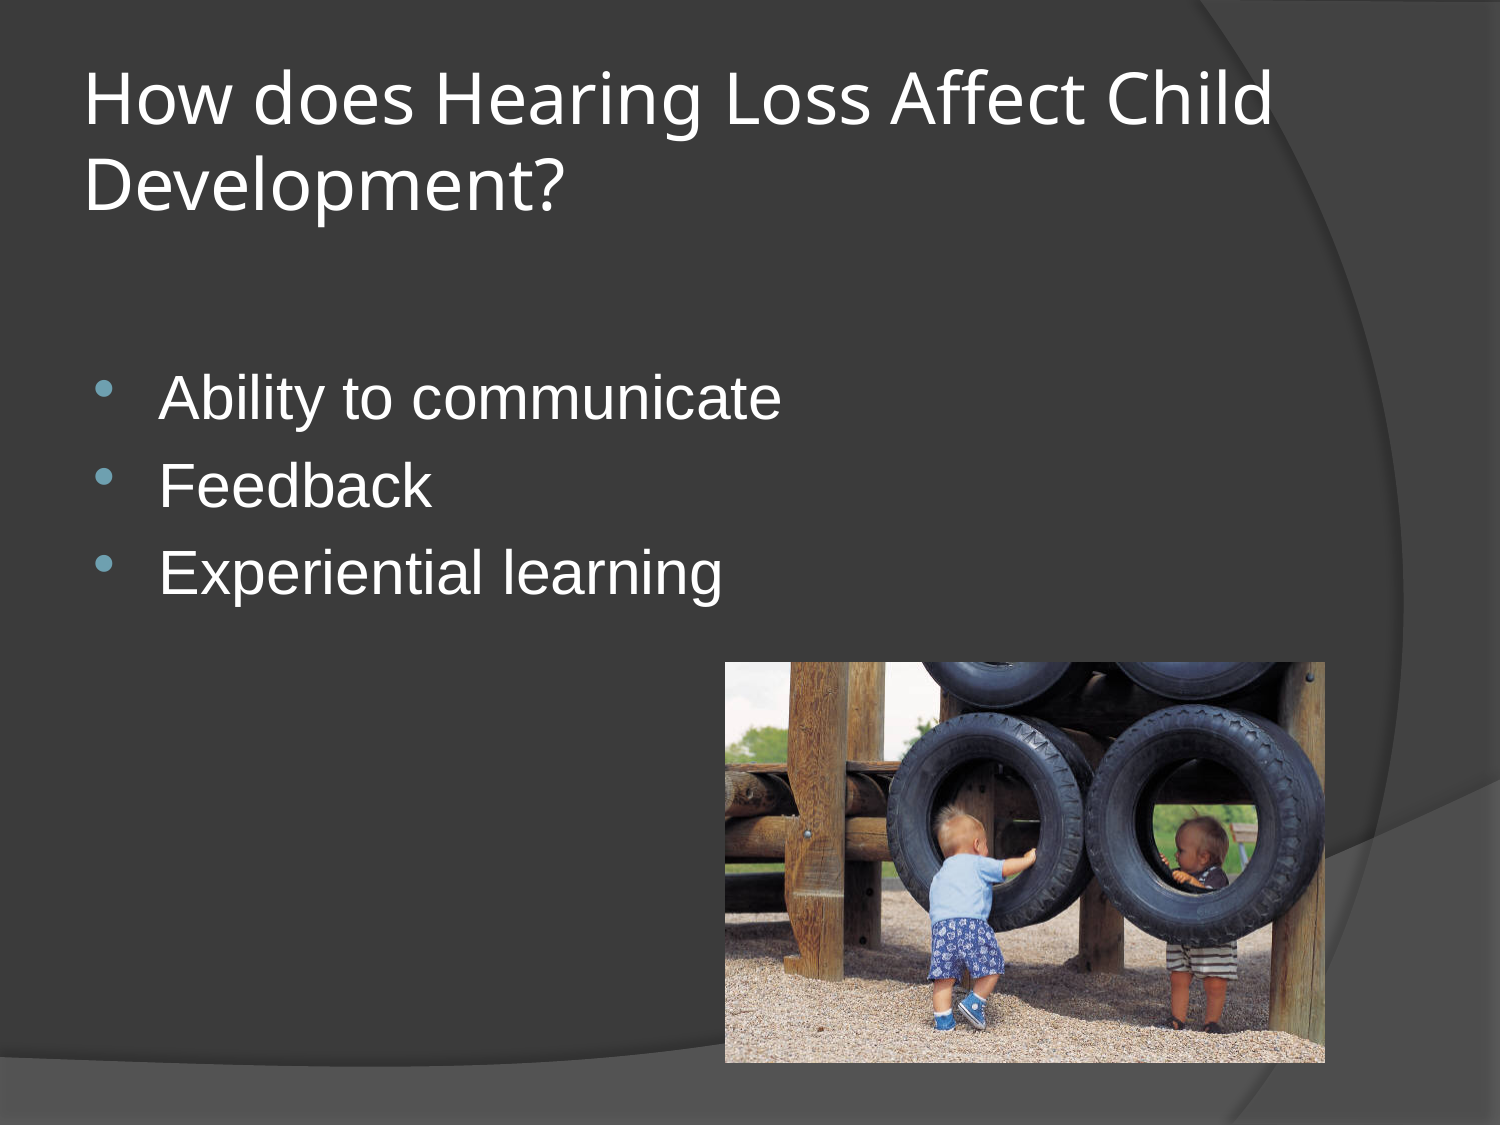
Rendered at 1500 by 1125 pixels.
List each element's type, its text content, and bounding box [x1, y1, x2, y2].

picture [724, 662, 1326, 1063]
list Ability to communicate Feedback Experiential learning [75, 262, 1300, 1005]
title How does Hearing Loss Affect Child Development? [75, 45, 1300, 233]
